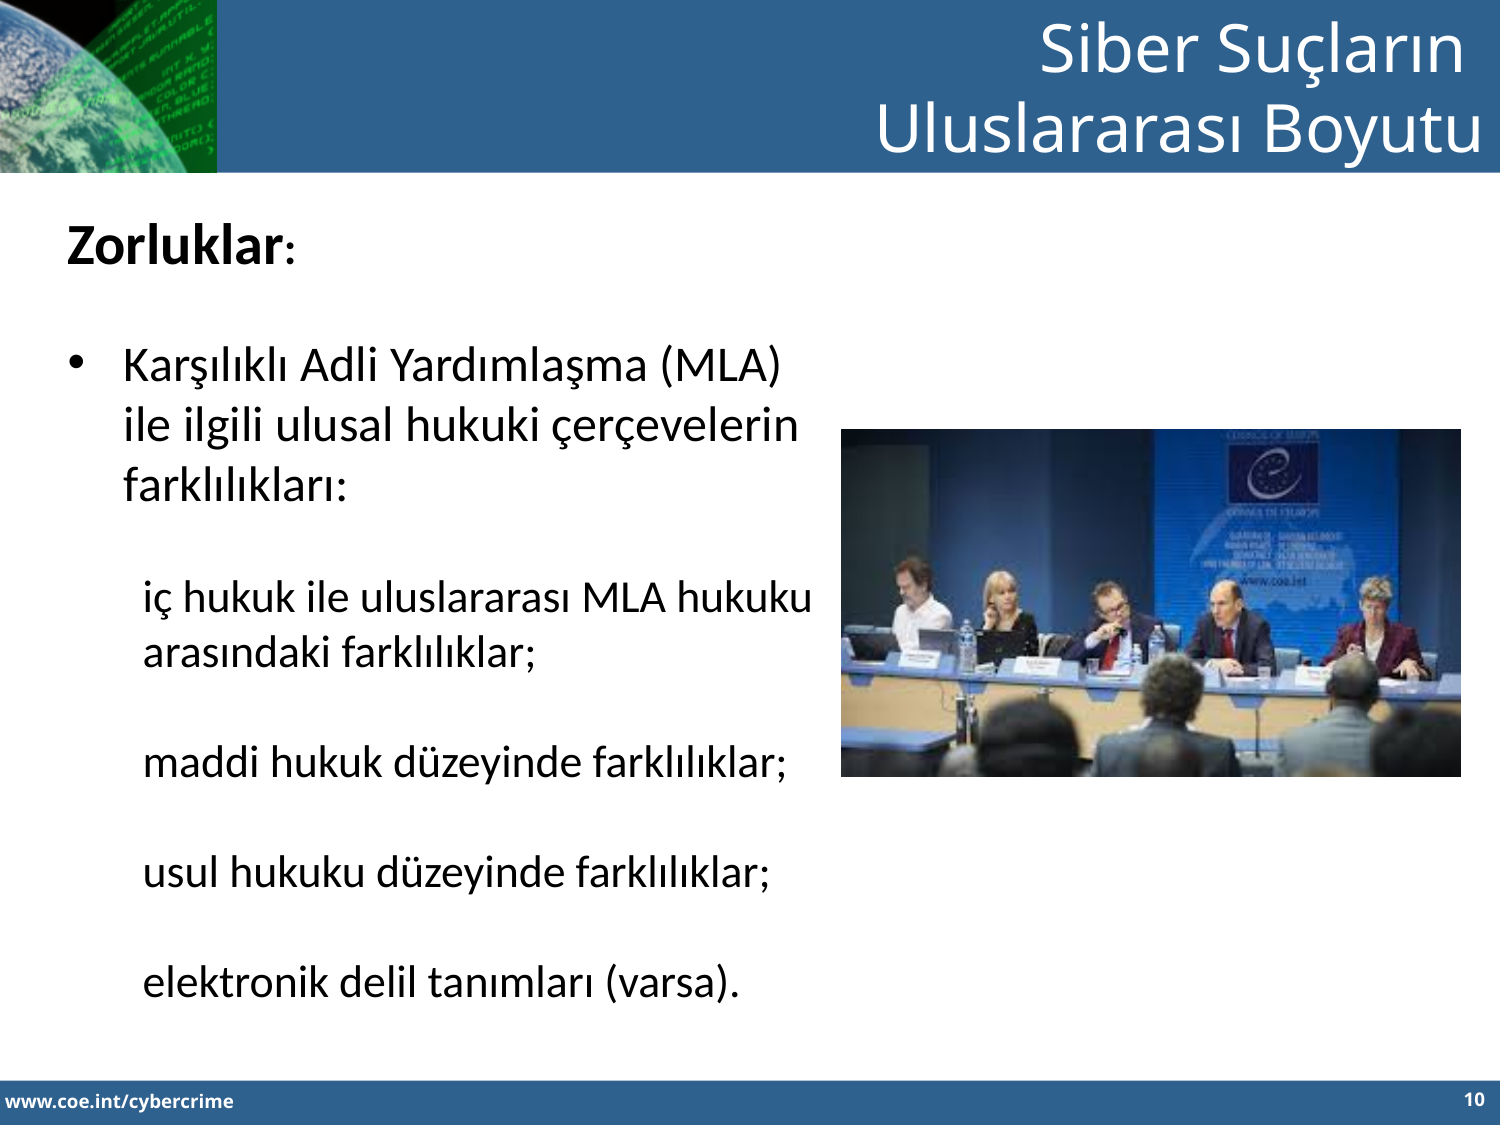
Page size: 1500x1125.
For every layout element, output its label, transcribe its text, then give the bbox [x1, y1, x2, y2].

picture [841, 429, 1461, 777]
text_box Siber Suçların Uluslararası Boyutu [329, 9, 1500, 162]
picture [0, 1, 217, 173]
slide_number 10 [1149, 1079, 1500, 1125]
text_box Zorluklar: Karşılıklı Adli Yardımlaşma (MLA) ile ilgili ulusal hukuki çerçevelerin farklılıkları: iç hukuk ile uluslararası MLA hukuku arasındaki farklılıklar; maddi hukuk düzeyinde farklılıklar; usul hukuku düzeyinde farklılıklar; elektronik delil tanımları (varsa). [52, 199, 842, 1014]
